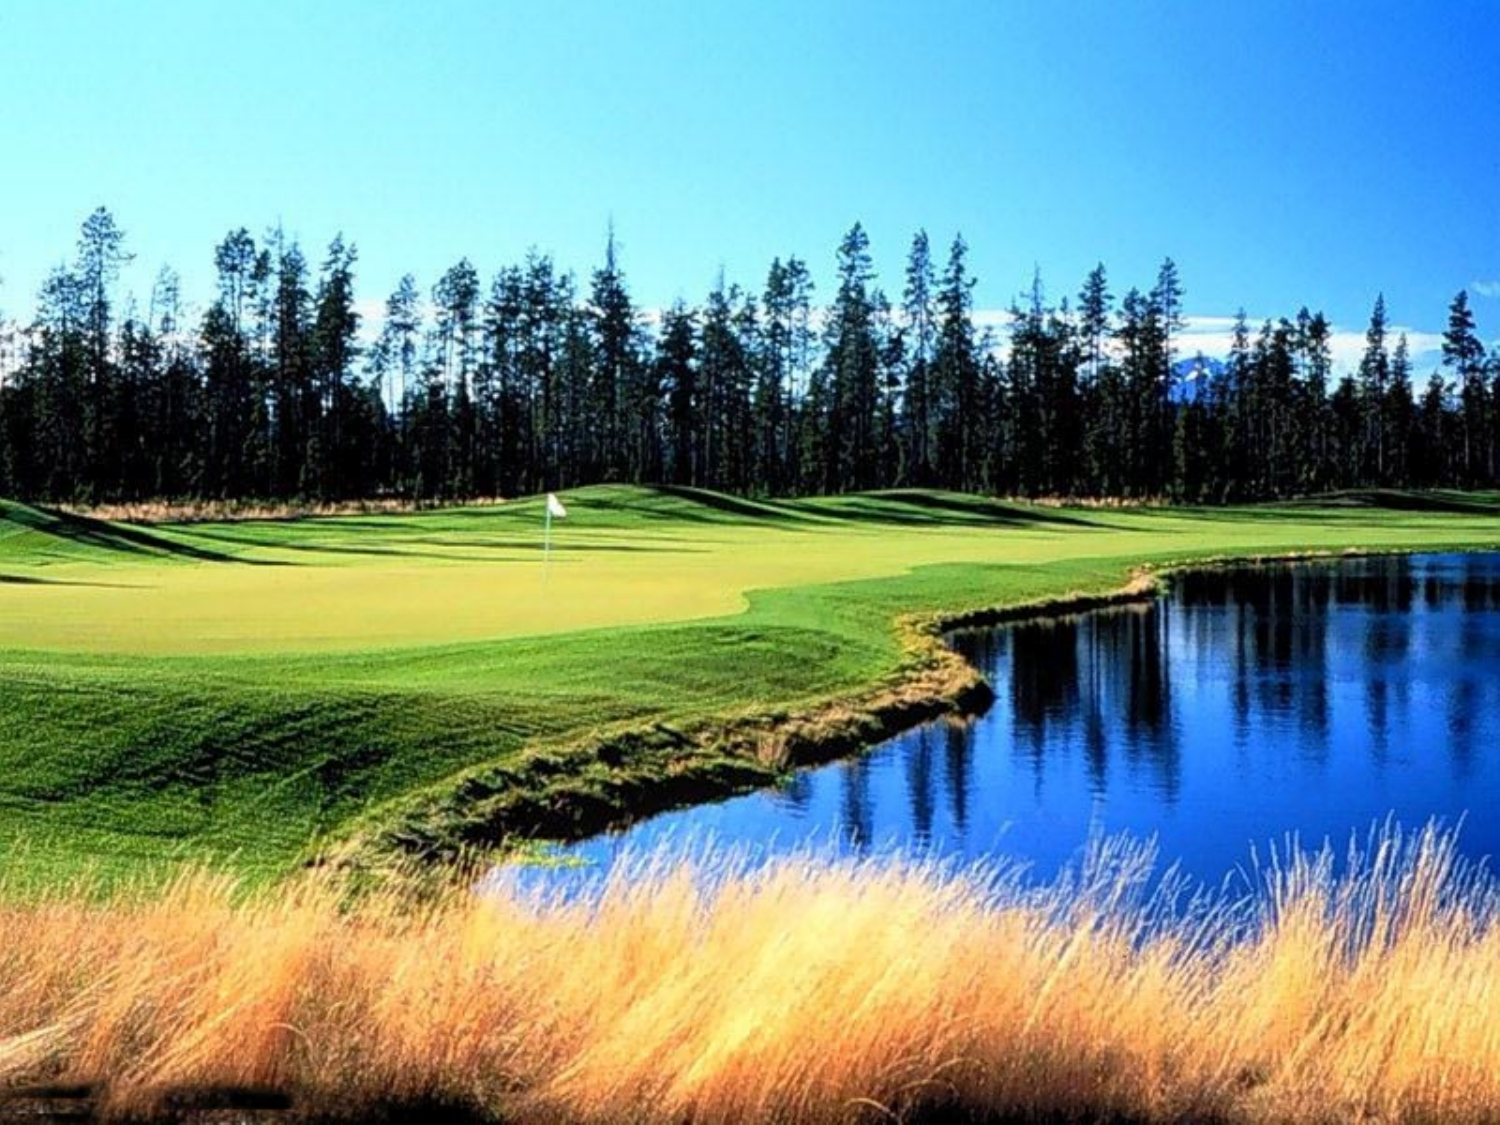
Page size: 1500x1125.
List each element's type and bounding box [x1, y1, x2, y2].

list [0, 0, 1500, 1125]
